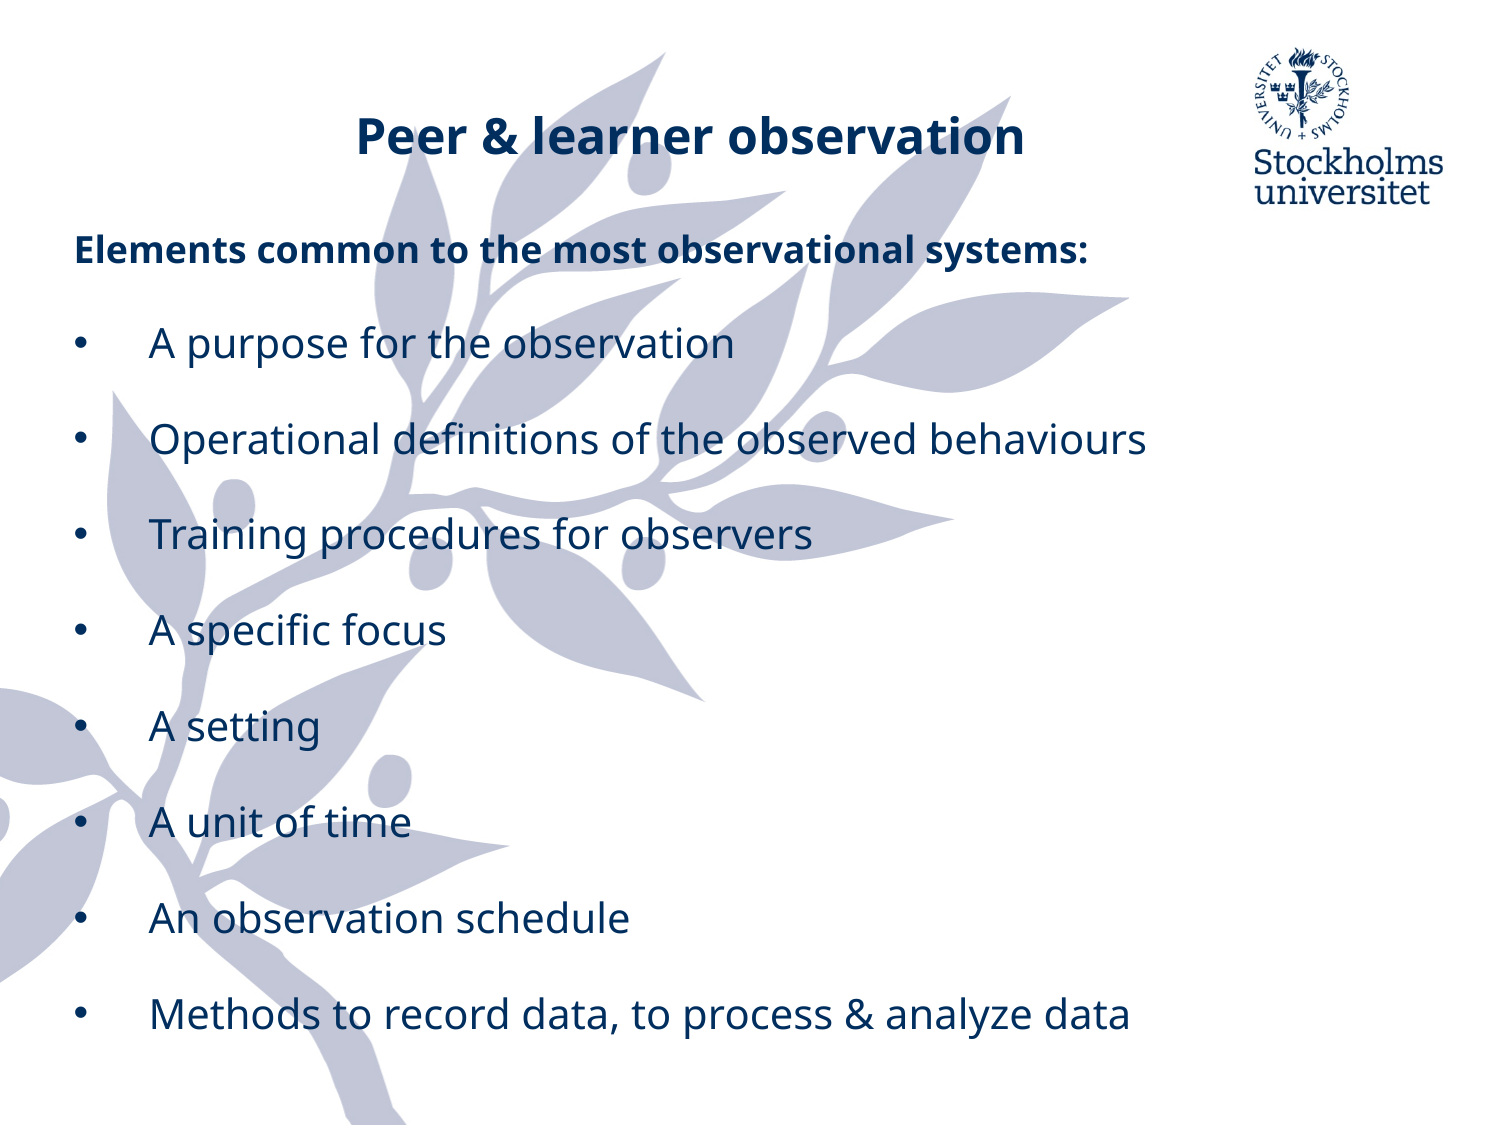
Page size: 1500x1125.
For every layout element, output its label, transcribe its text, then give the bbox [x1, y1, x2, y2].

subtitle Elements common to the most observational systems: A purpose for the observation Operational definitions of the observed behaviours Training procedures for observers A specific focus A setting A unit of time An observation schedule Methods to record data, to process & analyze data [58, 175, 1243, 1125]
picture [0, 52, 1130, 1125]
picture [1253, 47, 1443, 213]
title Peer & learner observation [163, 81, 1219, 175]
